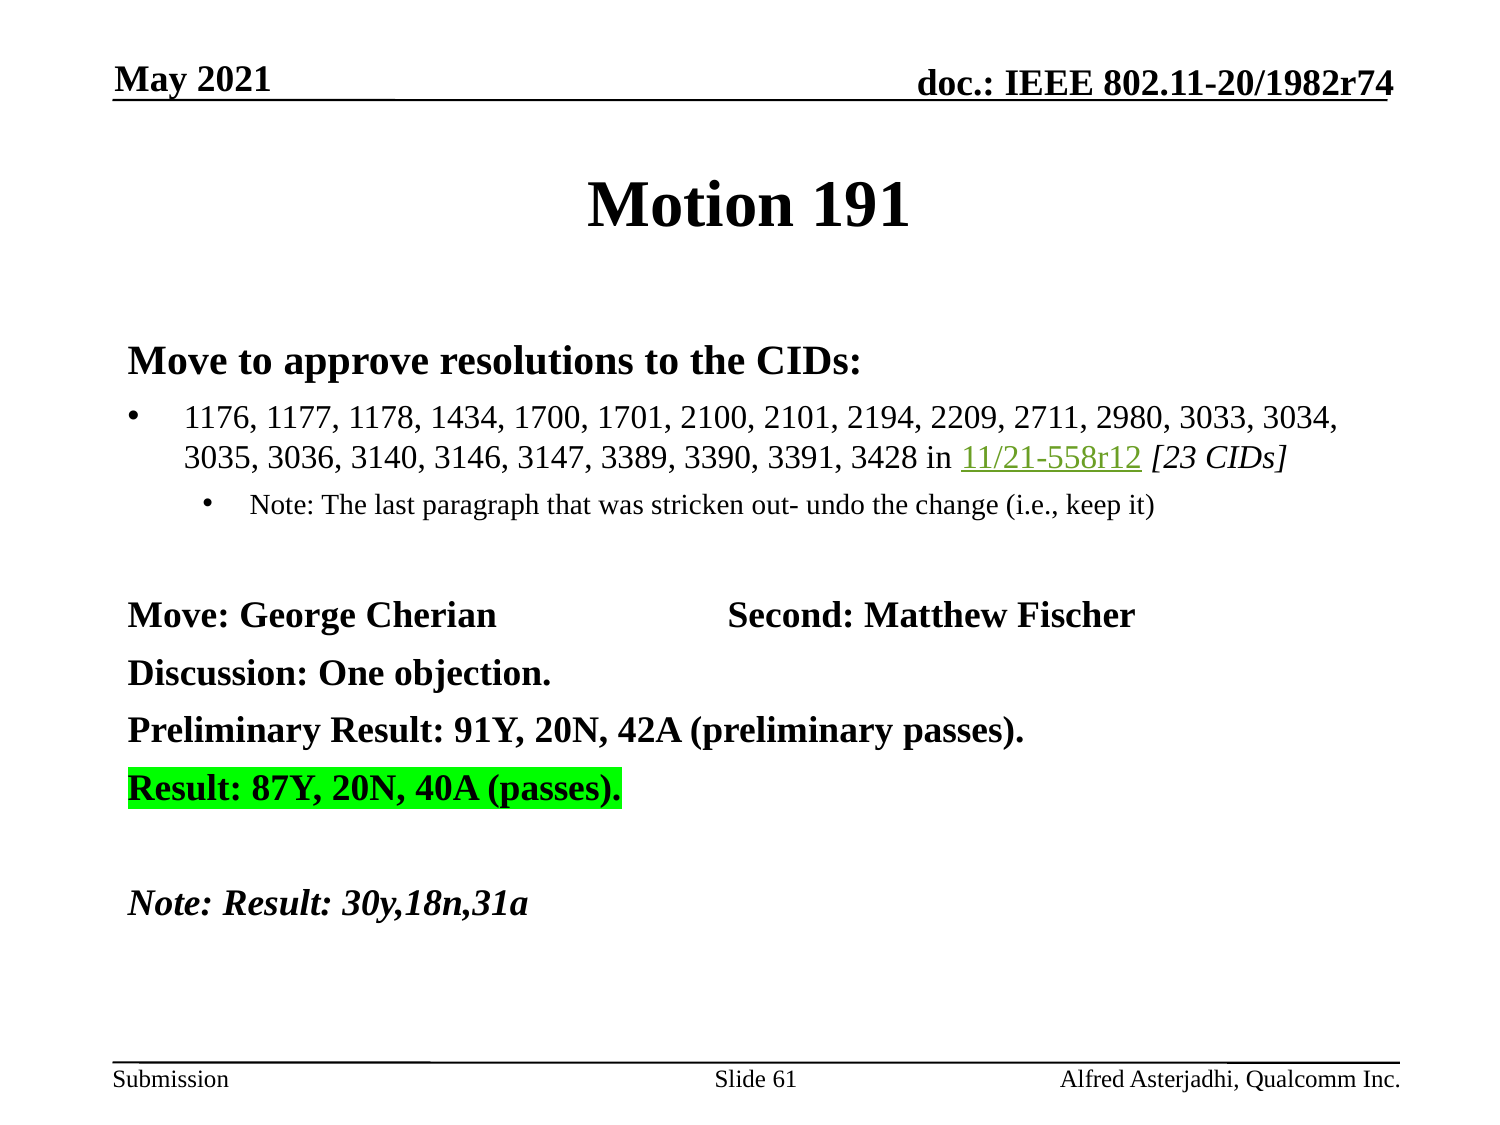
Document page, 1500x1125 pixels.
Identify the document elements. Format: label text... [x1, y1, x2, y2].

list Move to approve resolutions to the CIDs: 1176, 1177, 1178, 1434, 1700, 1701, 2100, 2101, 2194, 2209, 2711, 2980, 3033, 3034, 3035, 3036, 3140, 3146, 3147, 3389, 3390, 3391, 3428 in 11/21-558r12 [23 CIDs] Note: The last paragraph that was stricken out- undo the change (i.e., keep it) Move: George Cherian Second: Matthew Fischer Discussion: One objection. Preliminary Result: 91Y, 20N, 42A (preliminary passes). Result: 87Y, 20N, 40A (passes). Note: Result: 30y,18n,31a [112, 324, 1388, 1000]
slide_number Slide 61 [712, 1061, 800, 1123]
footer Alfred Asterjadhi, Qualcomm Inc. [878, 1061, 1402, 1093]
title Motion 191 [112, 112, 1388, 288]
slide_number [114, 54, 423, 100]
